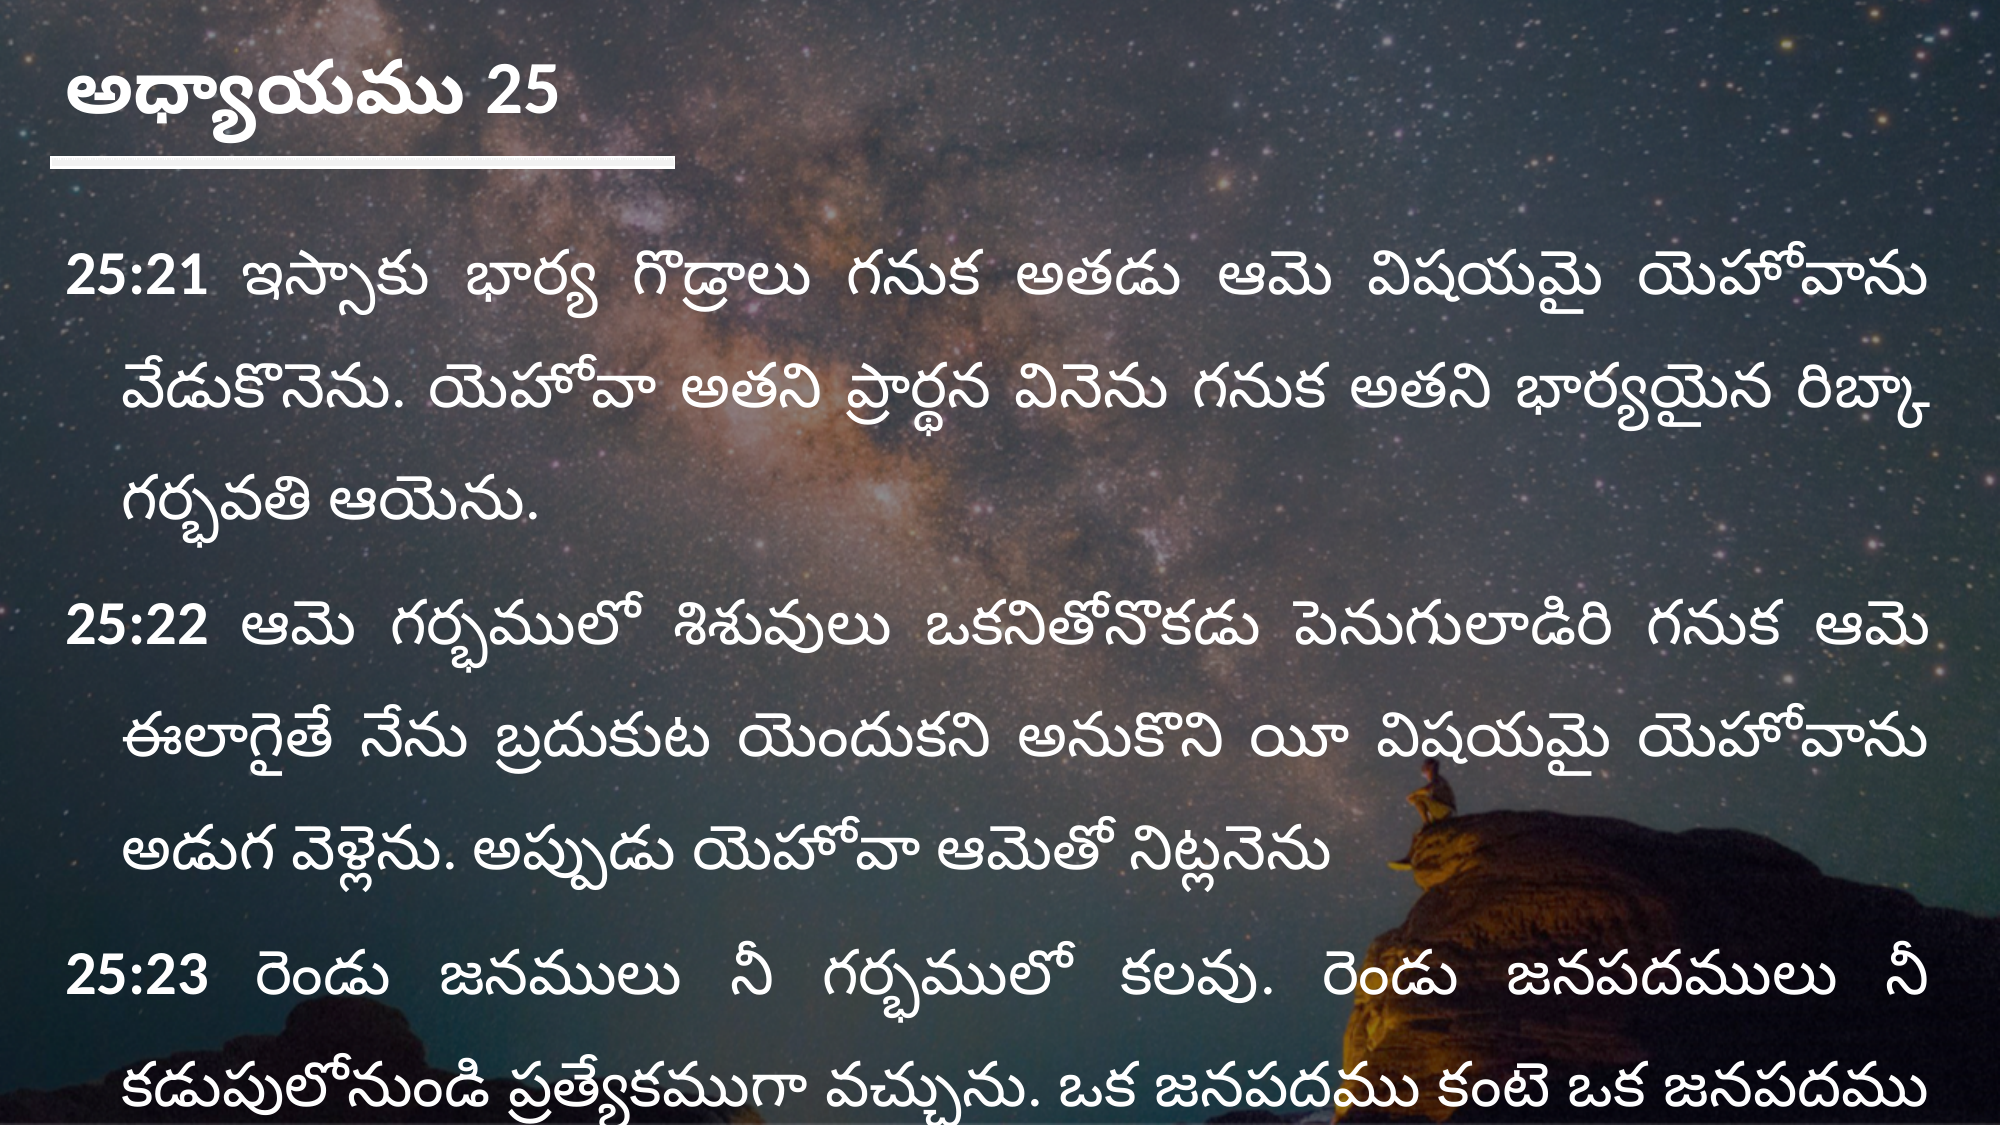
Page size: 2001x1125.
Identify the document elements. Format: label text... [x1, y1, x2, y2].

list 25:21 ఇస్సాకు భార్య గొడ్రాలు గనుక అతడు ఆమె విషయమై యెహోవాను వేడుకొనెను. యెహోవా అతని ప్రార్థన వినెను గనుక అతని భార్యయైన రిబ్కా గర్భవతి ఆయెను. 25:22 ఆమె గర్భములో శిశువులు ఒకనితోనొకడు పెనుగులాడిరి గనుక ఆమె ఈలాగైతే నేను బ్రదుకుట యెందుకని అనుకొని యీ విషయమై యెహోవాను అడుగ వెళ్లెను. అప్పుడు యెహోవా ఆమెతో నిట్లనెను 25:23 రెండు జనములు నీ గర్భములో కలవు. రెండు జనపదములు నీ కడుపులోనుండి ప్రత్యేకముగా వచ్చును. ఒక జనపదము కంటె ఒక జనపదము బలిష్టమై యుండును. పెద్దవాడు చిన్నవానికి దాసుడగును అనెను. [50, 187, 1946, 1063]
title అధ్యాయము 25 [50, 0, 1925, 167]
picture [0, 0, 2000, 1125]
